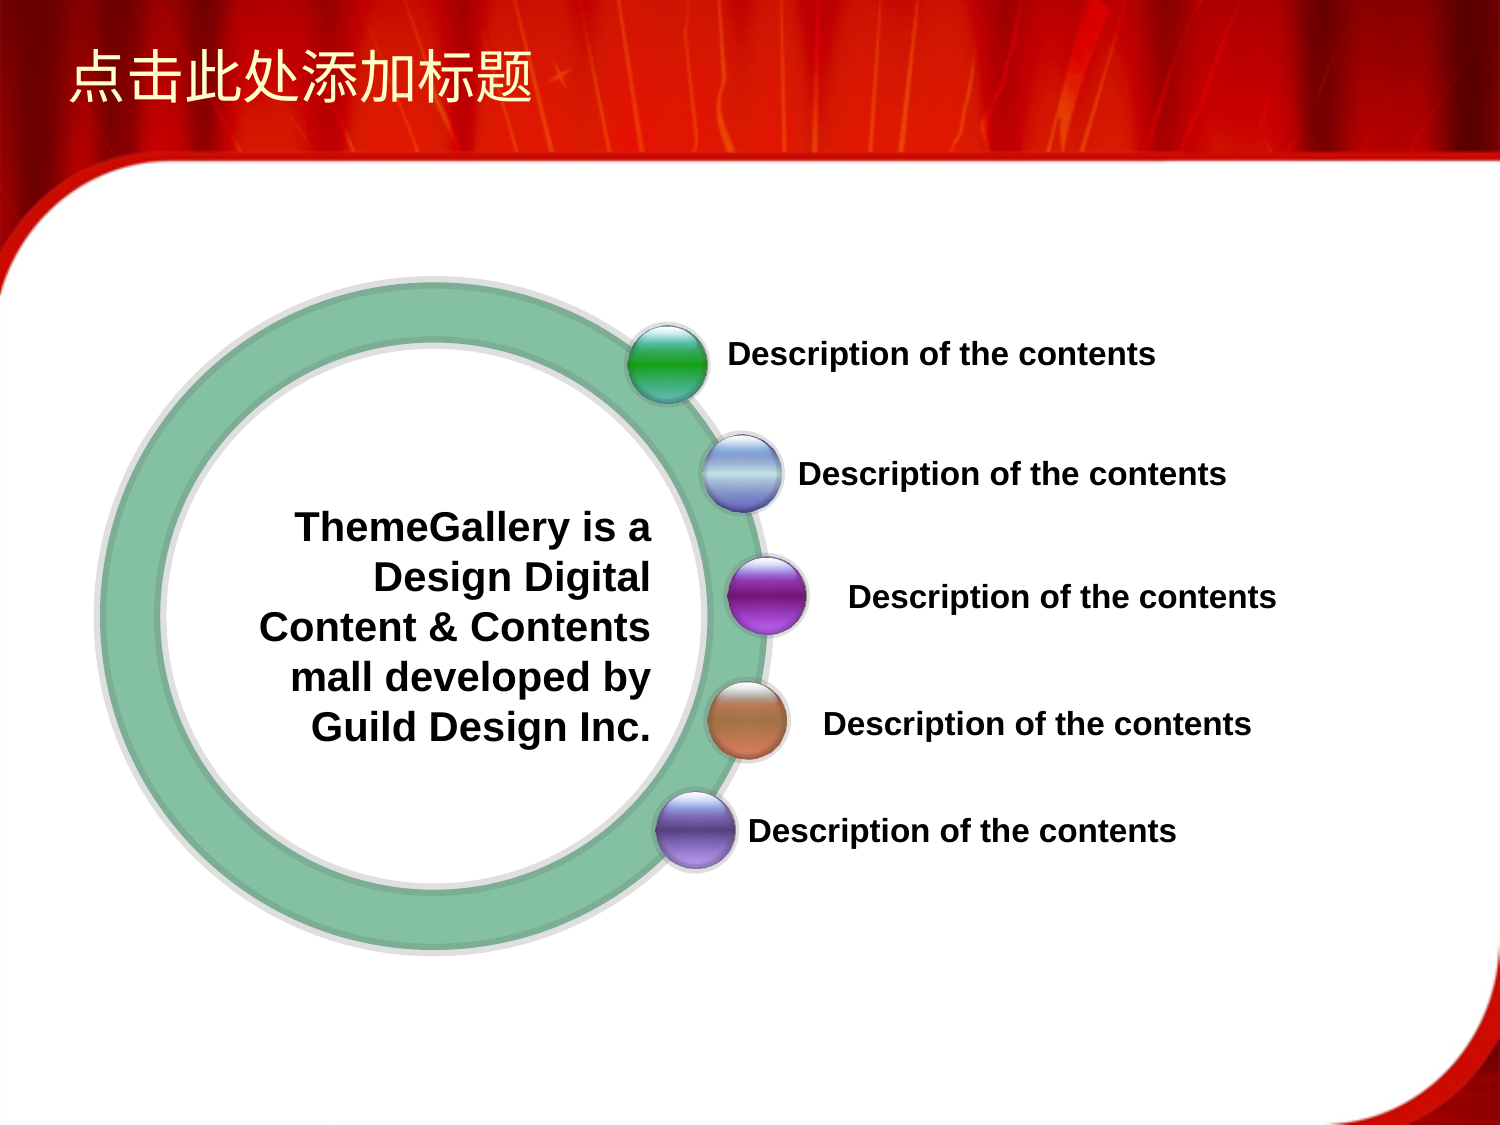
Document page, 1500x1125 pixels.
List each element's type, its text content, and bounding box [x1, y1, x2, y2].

picture [0, 0, 1500, 1125]
text_box 点击此处添加标题 [53, 33, 845, 118]
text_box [727, 556, 1363, 635]
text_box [655, 791, 1263, 869]
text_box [627, 325, 1242, 404]
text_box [707, 681, 1338, 760]
text_box [99, 282, 767, 951]
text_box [702, 434, 1313, 513]
text_box ThemeGallery is a Design Digital Content & Contents mall developed by Guild Design Inc. [191, 492, 667, 757]
